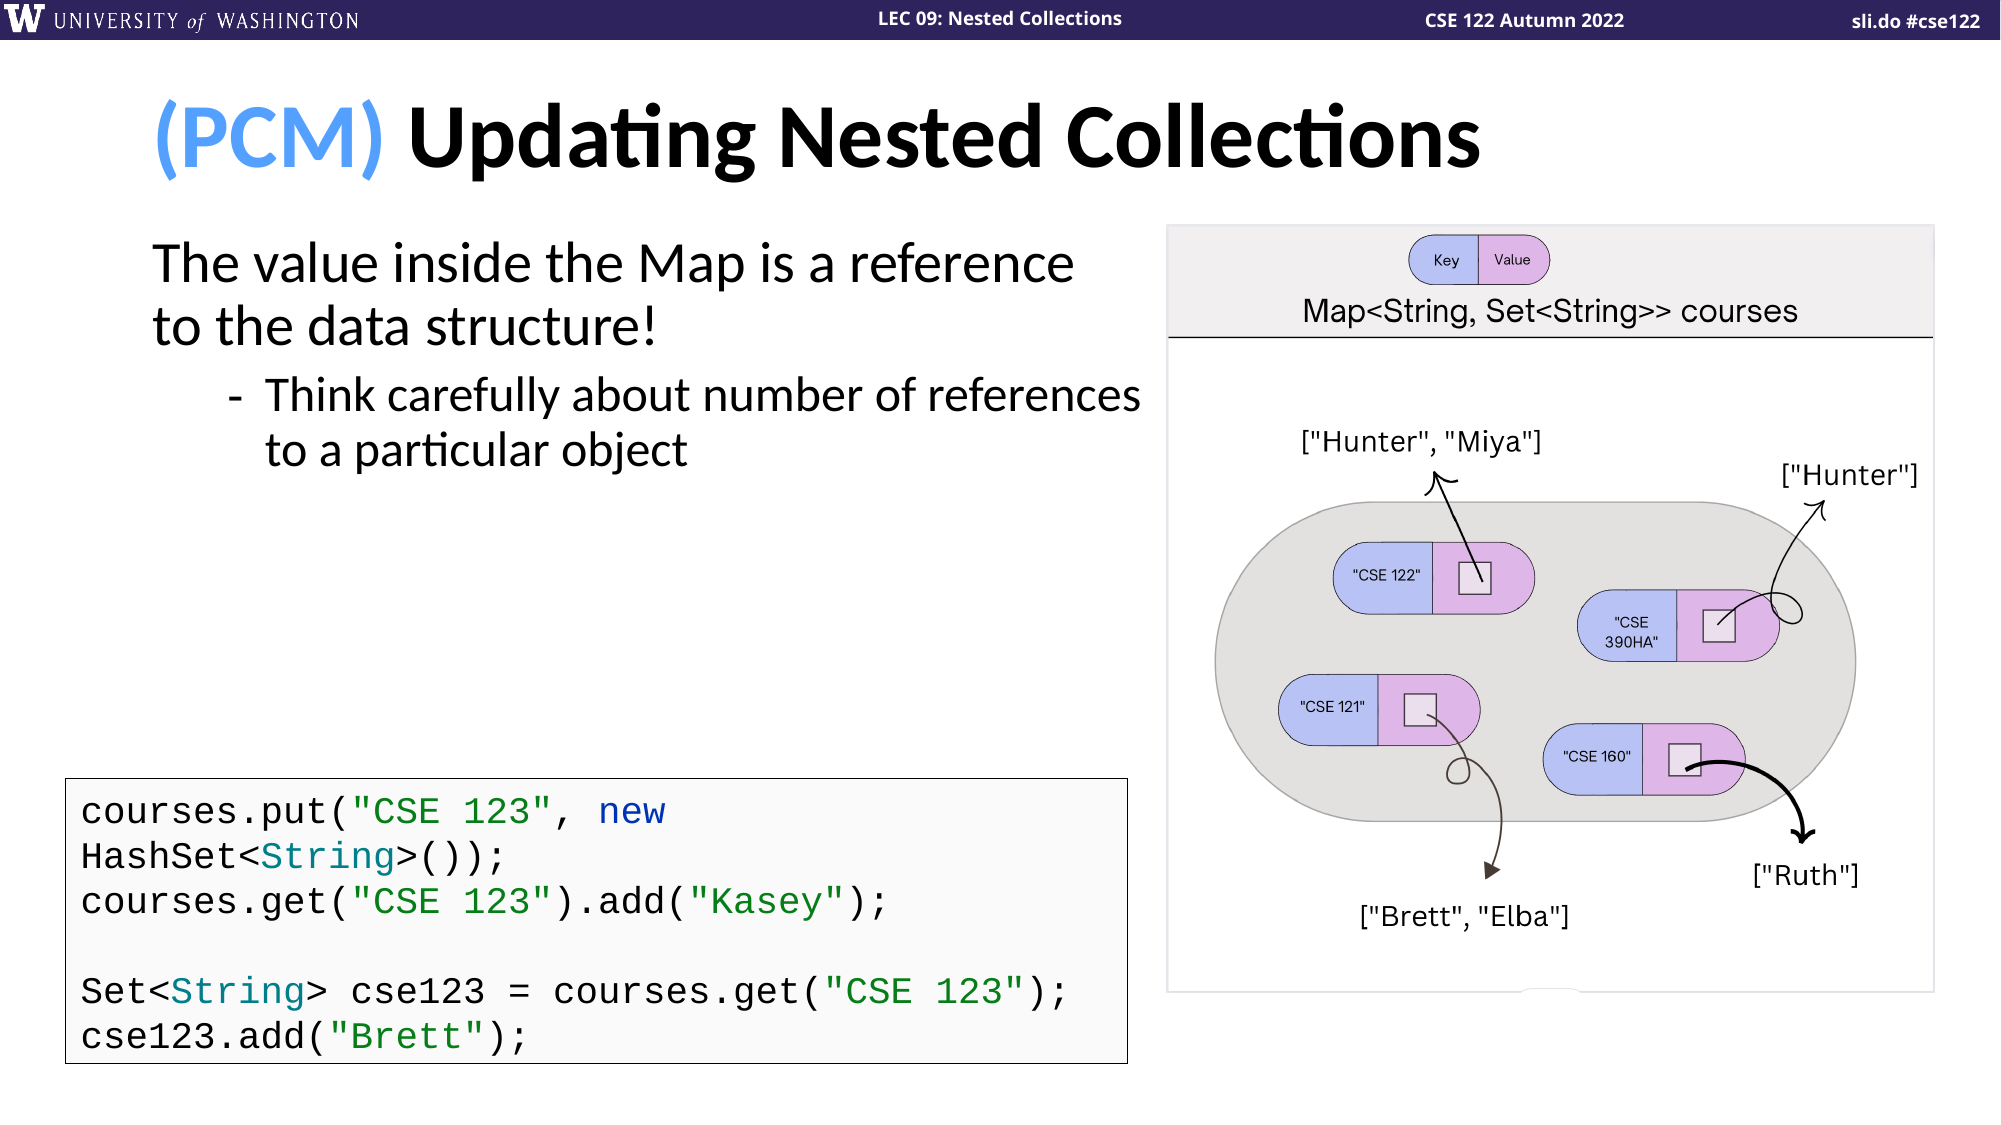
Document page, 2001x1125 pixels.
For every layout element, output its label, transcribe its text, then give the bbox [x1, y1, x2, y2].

picture [4, 4, 358, 33]
text_box courses.put("CSE 123", new HashSet<String>()); courses.get("CSE 123").add("Kasey"); Set<String> cse123 = courses.get("CSE 123"); cse123.add("Brett"); [65, 778, 1128, 1064]
picture [1166, 224, 1935, 993]
list The value inside the Map is a reference to the data structure! Think carefully about number of references to a particular object [137, 224, 1863, 1014]
title (PCM) Updating Nested Collections [137, 74, 1863, 200]
